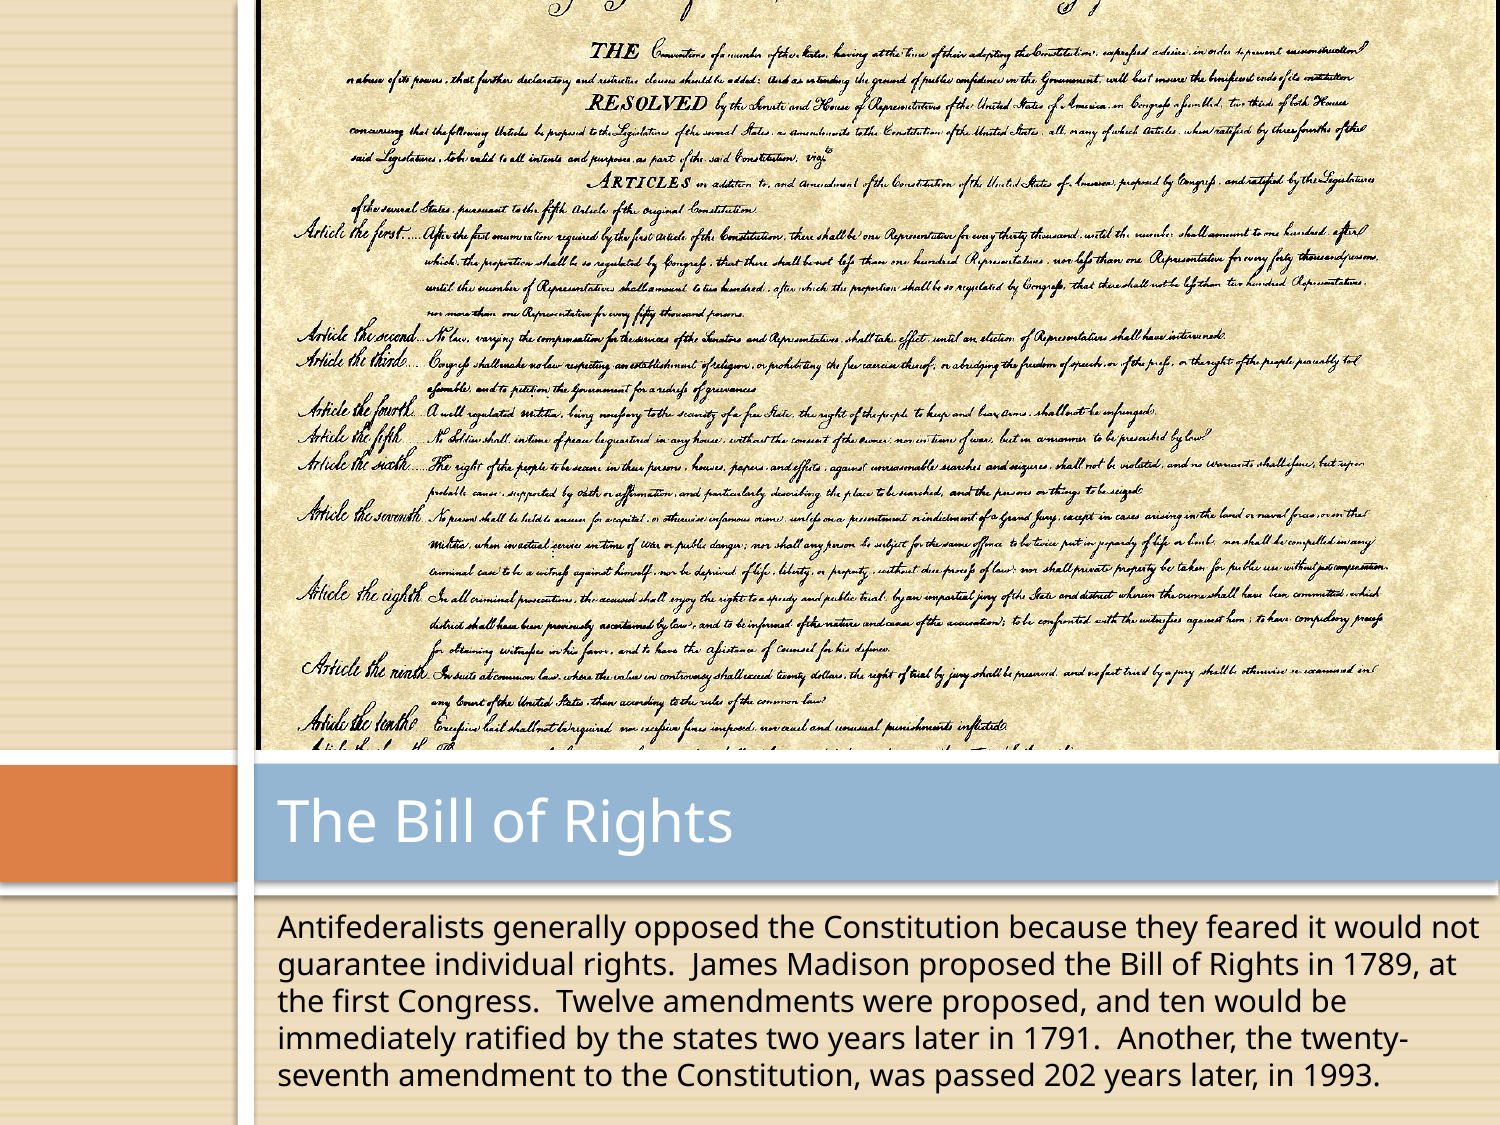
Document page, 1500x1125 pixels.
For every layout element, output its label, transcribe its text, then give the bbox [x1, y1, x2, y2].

picture [255, 0, 1500, 750]
list Antifederalists generally opposed the Constitution because they feared it would not guarantee individual rights. James Madison proposed the Bill of Rights in 1789, at the first Congress. Twelve amendments were proposed, and ten would be immediately ratified by the states two years later in 1791. Another, the twenty-seventh amendment to the Constitution, was passed 202 years later, in 1993. [262, 900, 1500, 1125]
title The Bill of Rights [262, 762, 1463, 875]
